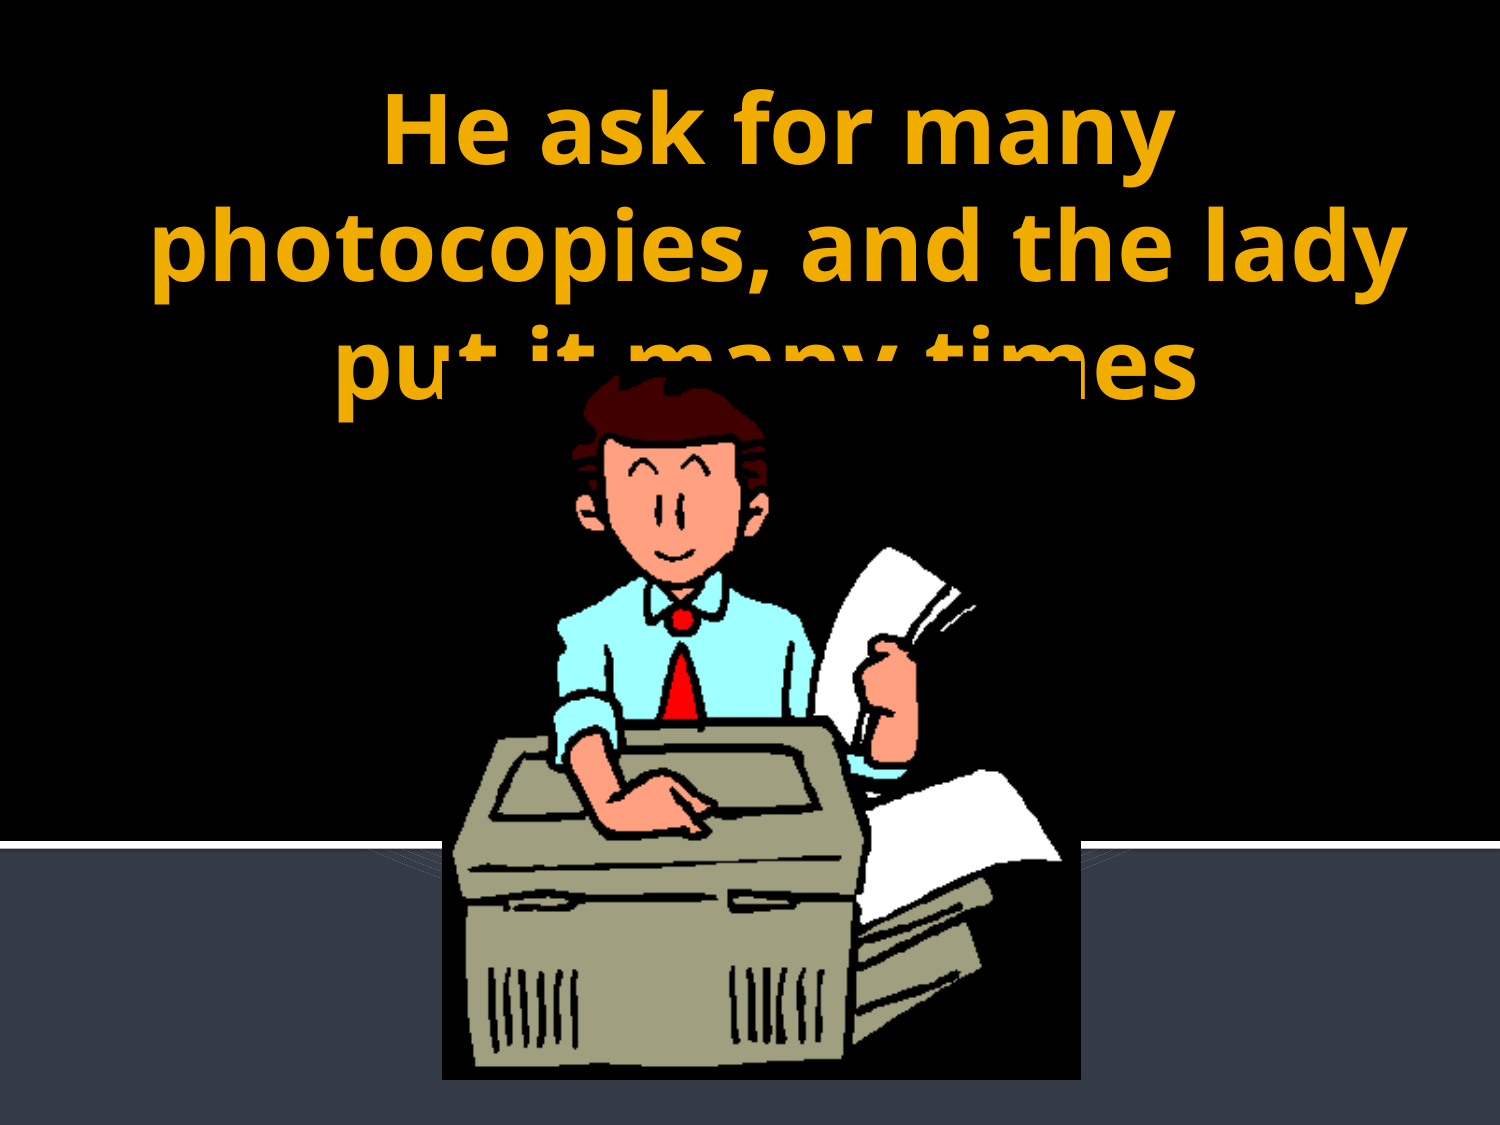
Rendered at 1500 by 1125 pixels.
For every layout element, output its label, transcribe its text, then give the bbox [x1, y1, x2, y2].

title He ask for many photocopies, and the lady put it many times [112, 66, 1438, 341]
picture [442, 361, 1081, 1080]
